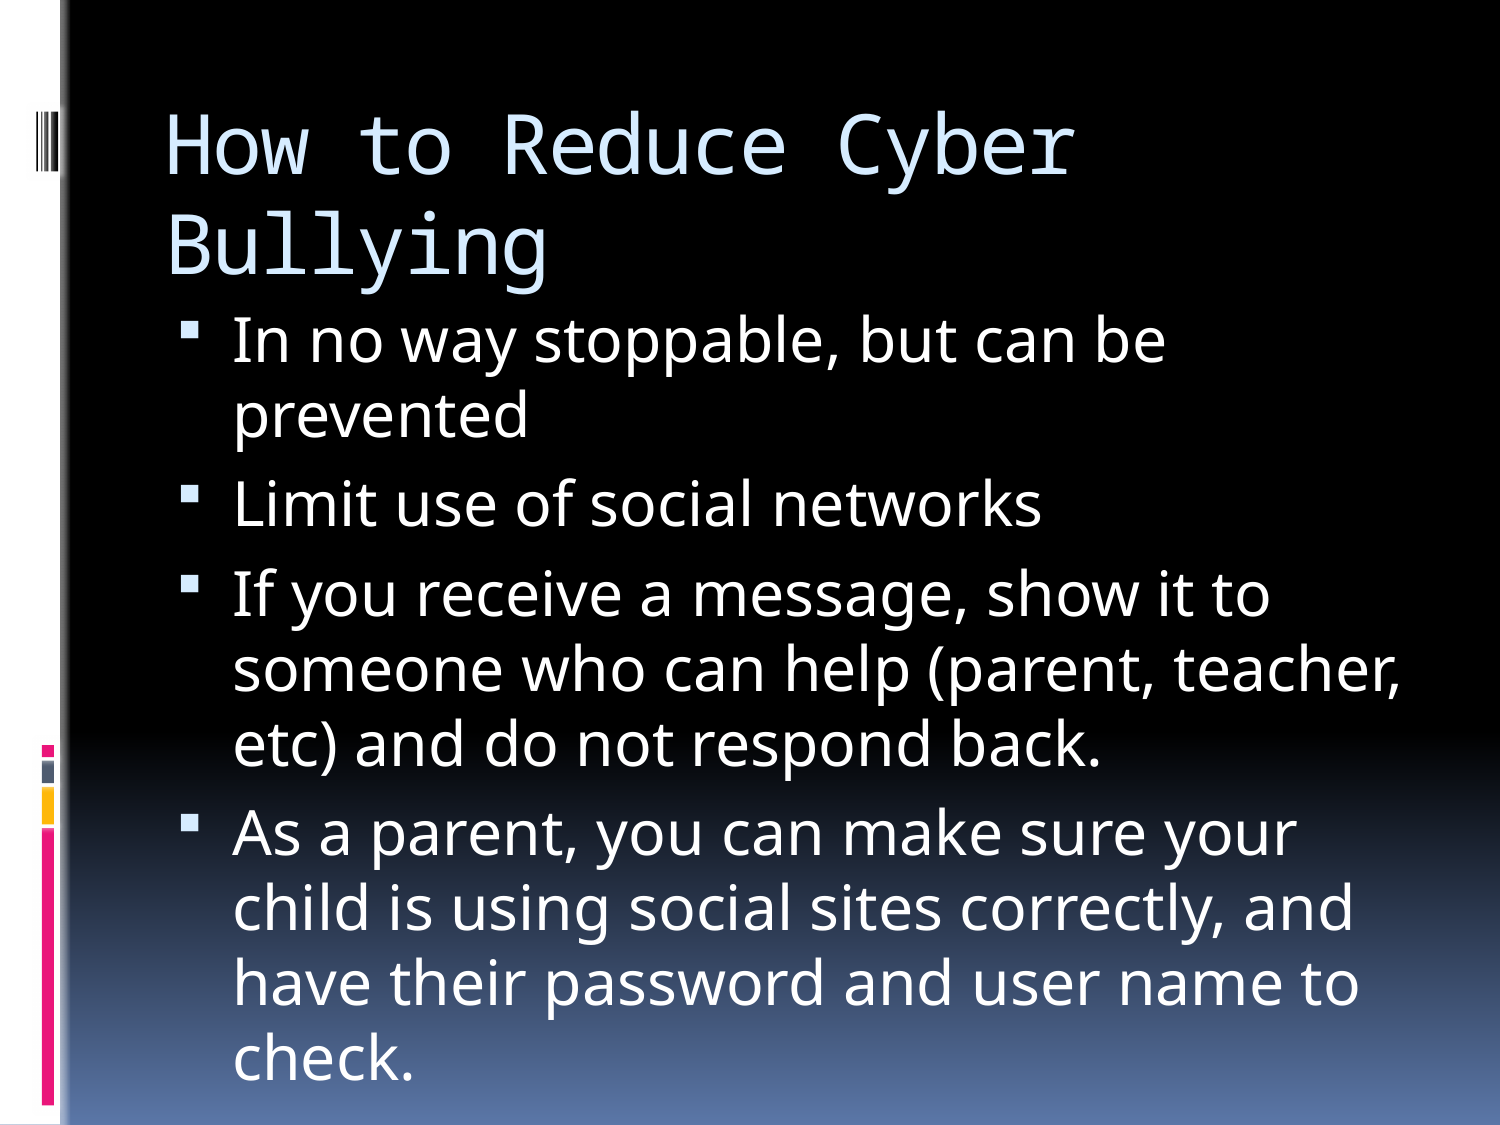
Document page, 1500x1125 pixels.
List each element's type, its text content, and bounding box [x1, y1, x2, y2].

list In no way stoppable, but can be prevented Limit use of social networks If you receive a message, show it to someone who can help (parent, teacher, etc) and do not respond back. As a parent, you can make sure your child is using social sites correctly, and have their password and user name to check. Be smart [150, 292, 1425, 1043]
title How to Reduce Cyber Bullying [150, 83, 1425, 234]
